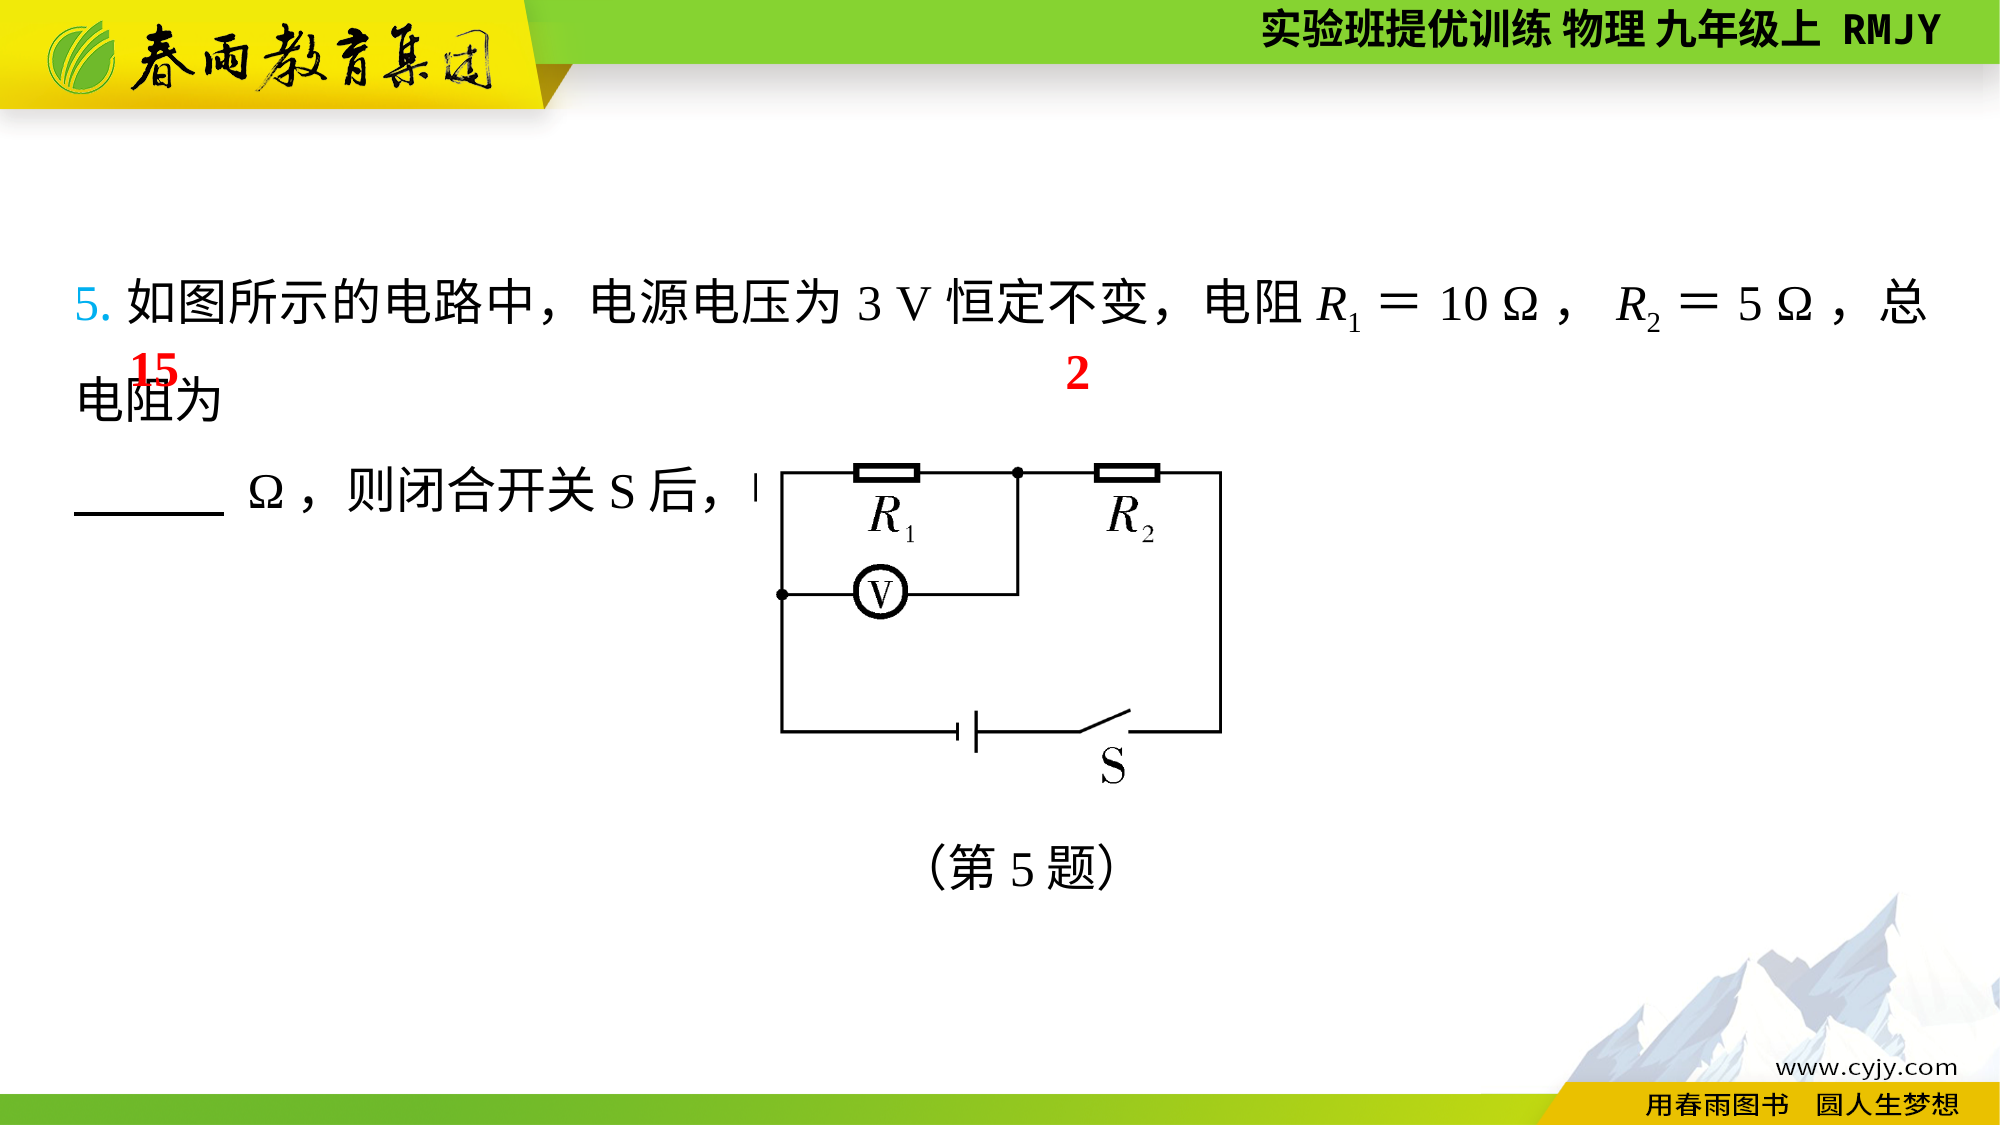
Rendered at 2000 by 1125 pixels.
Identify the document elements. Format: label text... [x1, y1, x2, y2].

text_box （第5题） [883, 798, 1162, 904]
text_box 2 [1050, 332, 1106, 408]
picture [0, 0, 2000, 1125]
list 5.如图所示的电路中，电源电压为3 V恒定不变，电阻R1＝10 Ω，R2＝5 Ω，总电阻为 Ω，则闭合开关S后，电压表示数为 V. [59, 228, 1944, 426]
text_box 15 [114, 329, 195, 404]
